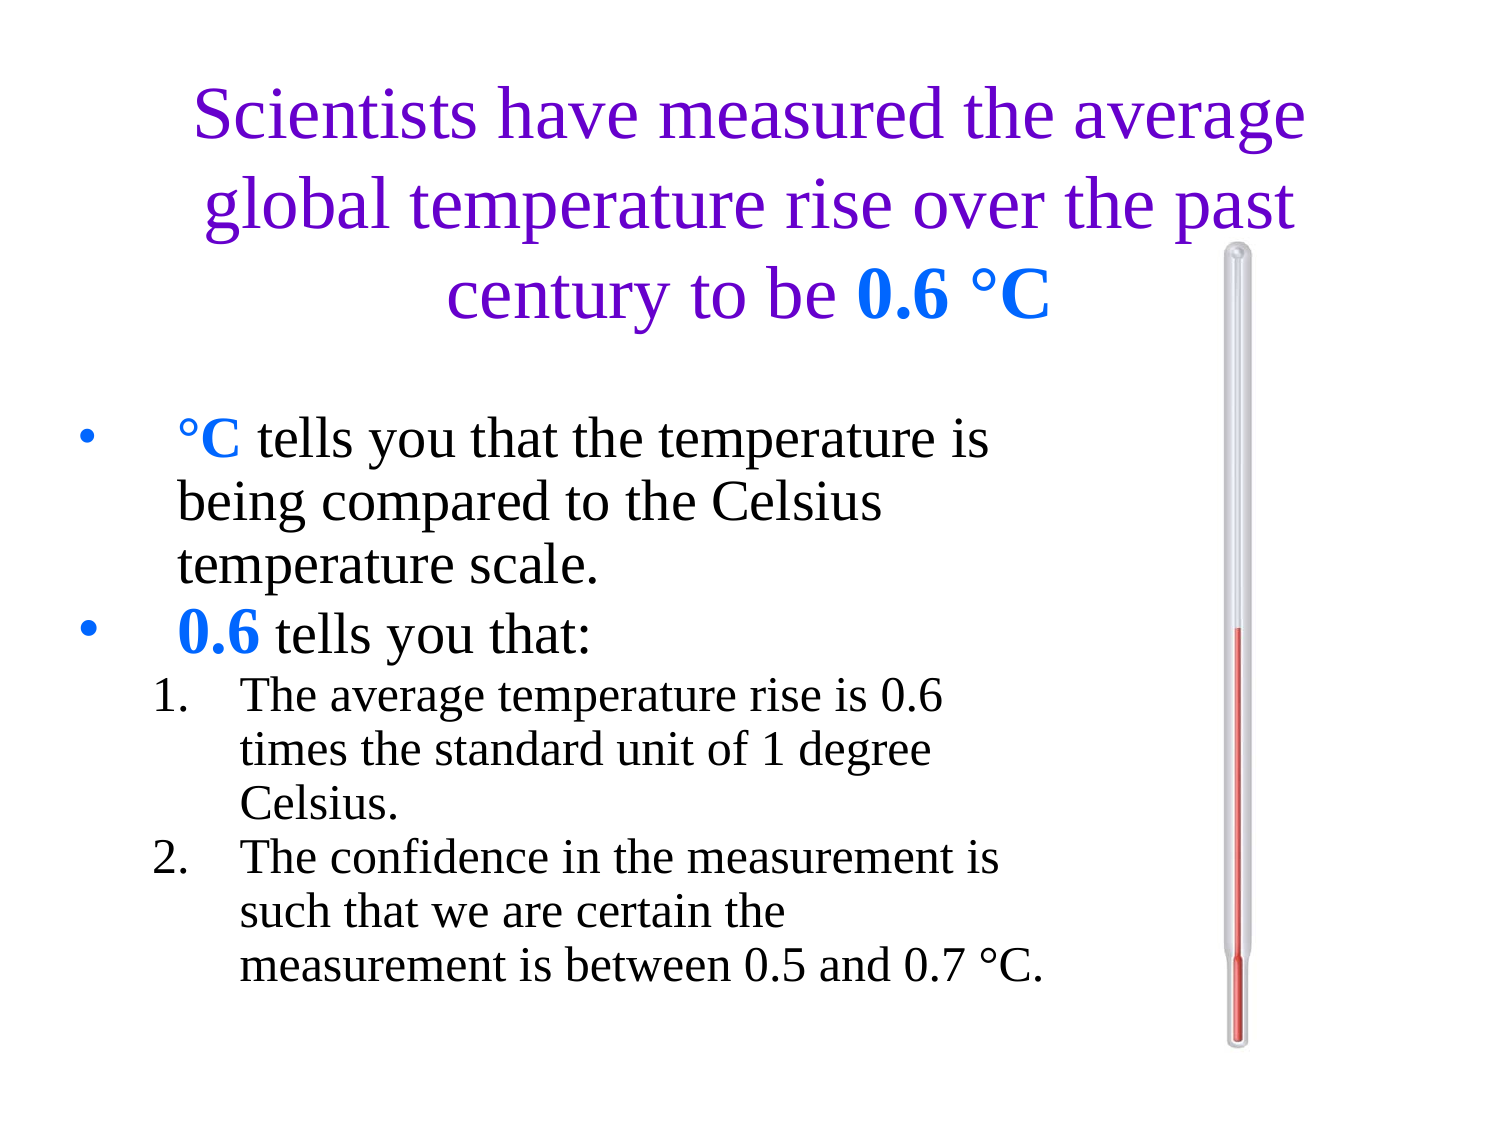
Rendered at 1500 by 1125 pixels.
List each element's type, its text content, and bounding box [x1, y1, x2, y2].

text_box °C tells you that the temperature is being compared to the Celsius temperature scale. 0.6 tells you that: The average temperature rise is 0.6 times the standard unit of 1 degree Celsius. The confidence in the measurement is such that we are certain the measurement is between 0.5 and 0.7 °C. [62, 399, 1063, 1000]
picture [1216, 237, 1258, 1058]
text_box Scientists have measured the average global temperature rise over the past century to be 0.6 °C [137, 149, 1363, 338]
